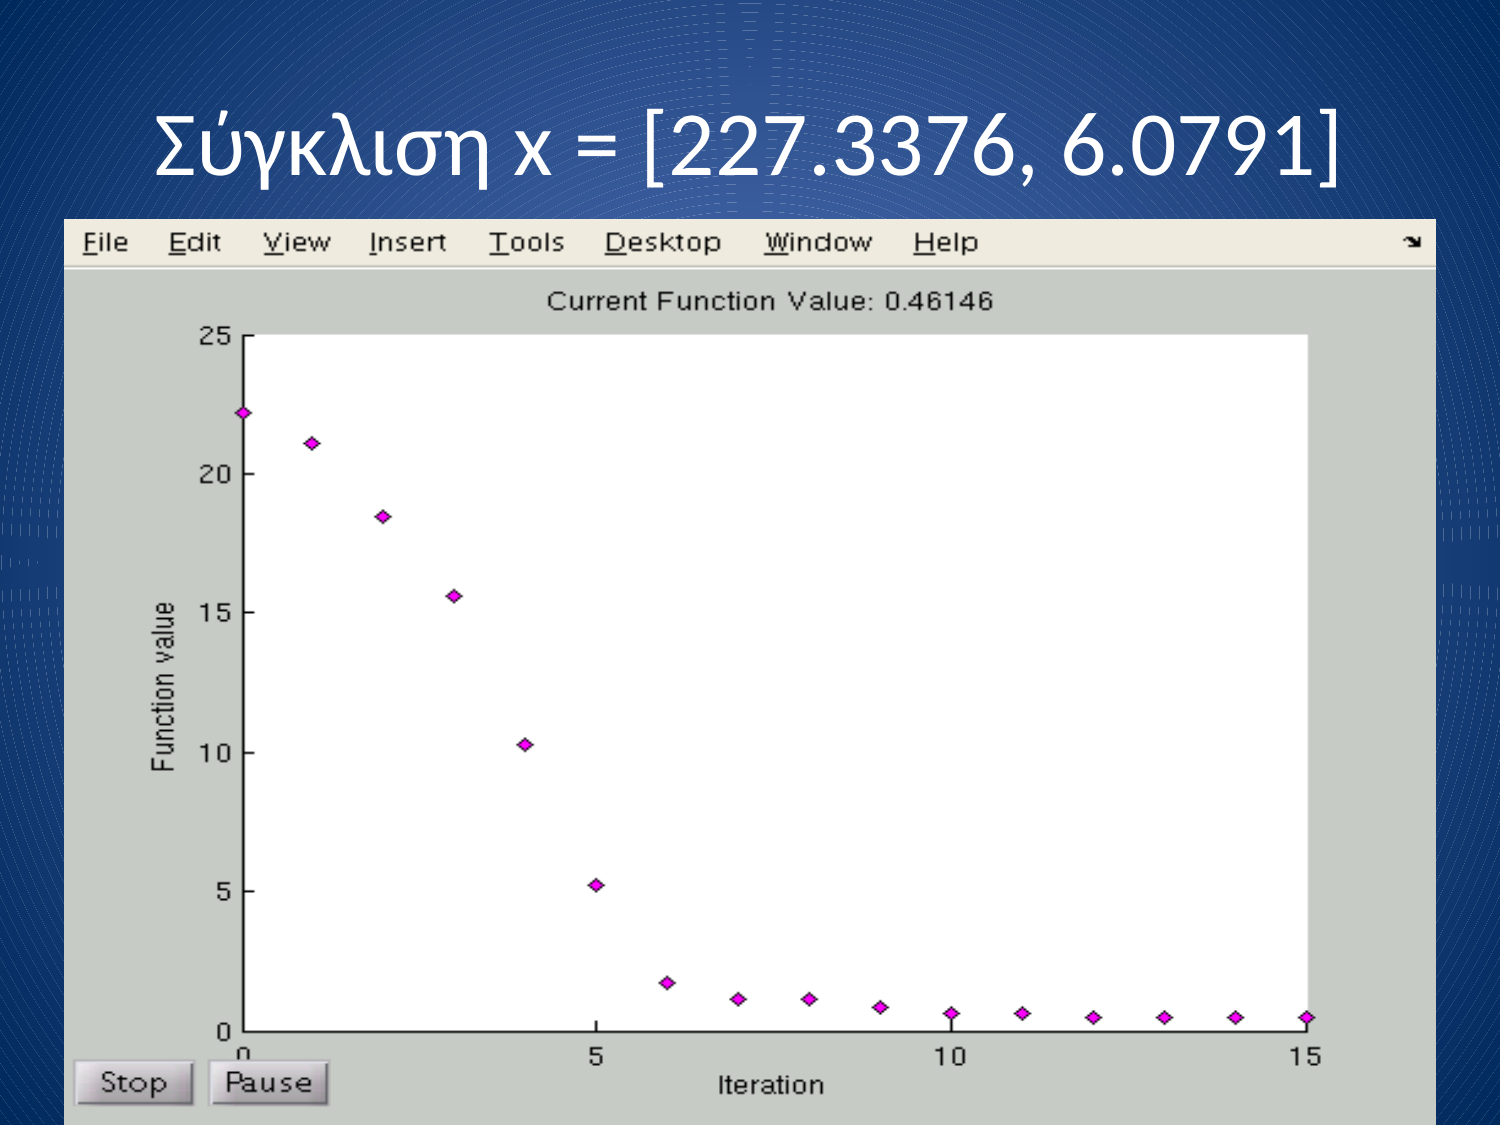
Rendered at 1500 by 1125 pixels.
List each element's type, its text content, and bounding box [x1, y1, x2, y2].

title Σύγκλιση x = [227.3376, 6.0791] [75, 45, 1425, 218]
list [64, 219, 1436, 1125]
